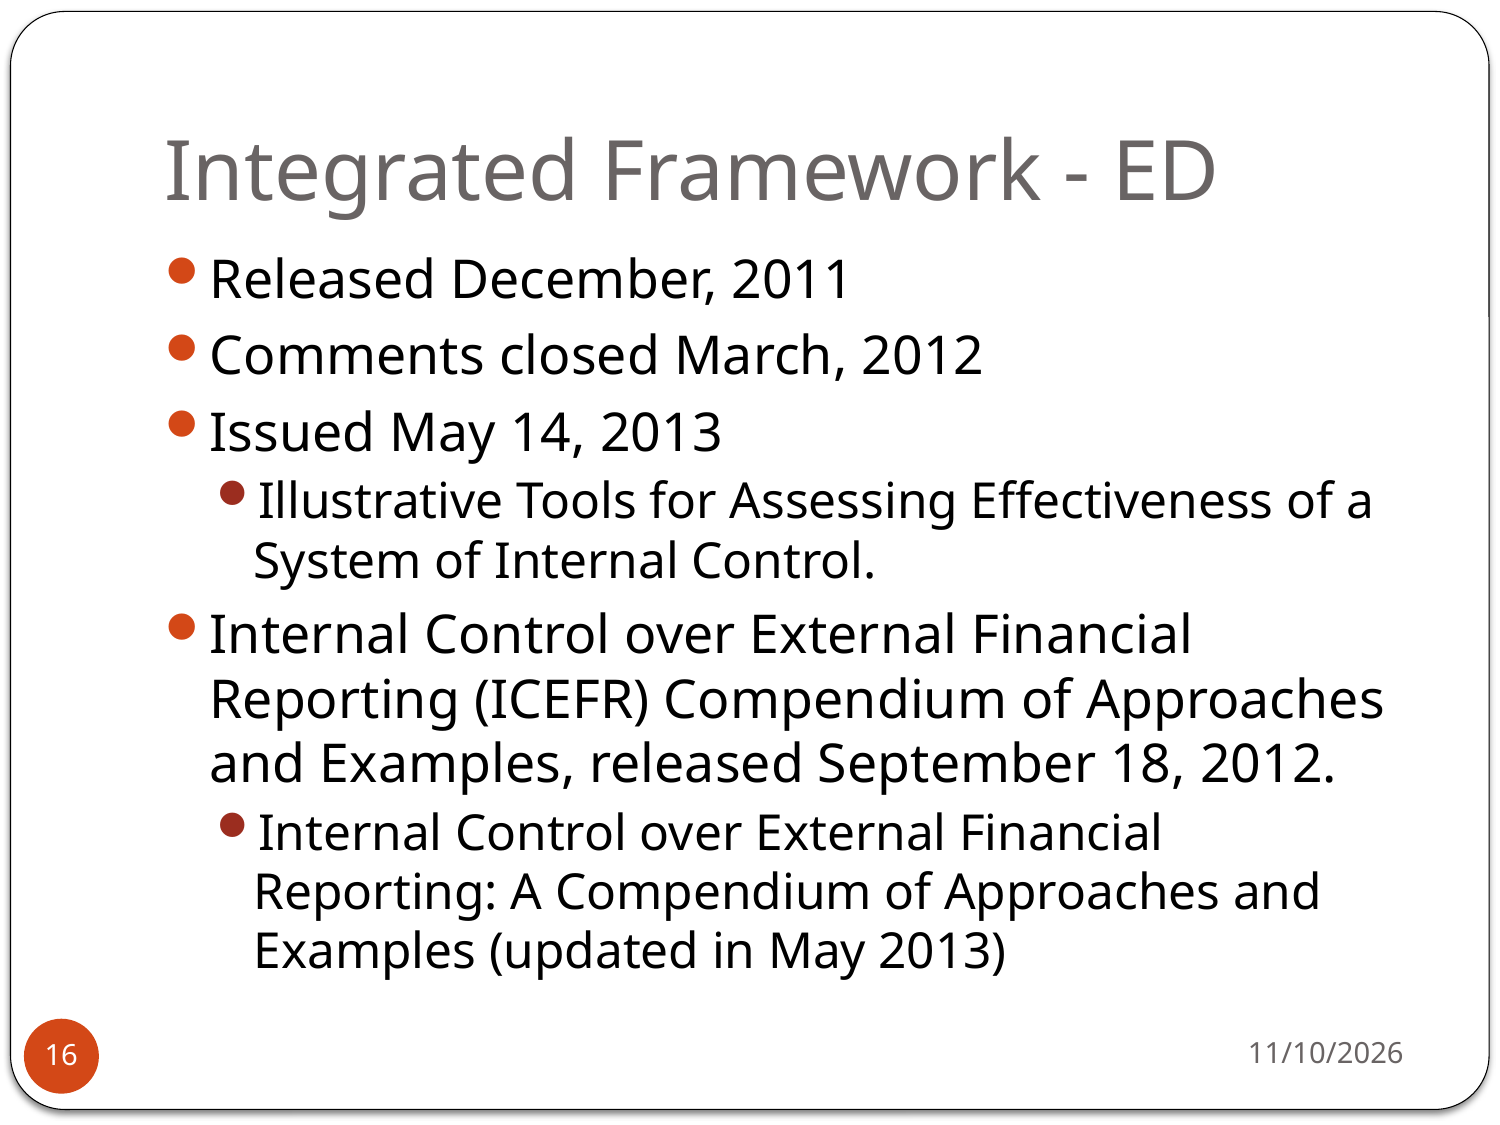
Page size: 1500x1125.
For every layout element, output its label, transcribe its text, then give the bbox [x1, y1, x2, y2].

slide_number 16 [23, 1018, 99, 1094]
title Integrated Framework - ED [150, 45, 1425, 233]
list Released December, 2011 Comments closed March, 2012 Issued May 14, 2013 Illustrative Tools for Assessing Effectiveness of a System of Internal Control. Internal Control over External Financial Reporting (ICEFR) Compendium of Approaches and Examples, released September 18, 2012. Internal Control over External Financial Reporting: A Compendium of Approaches and Examples (updated in May 2013) [150, 237, 1425, 988]
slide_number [1012, 1015, 1419, 1094]
